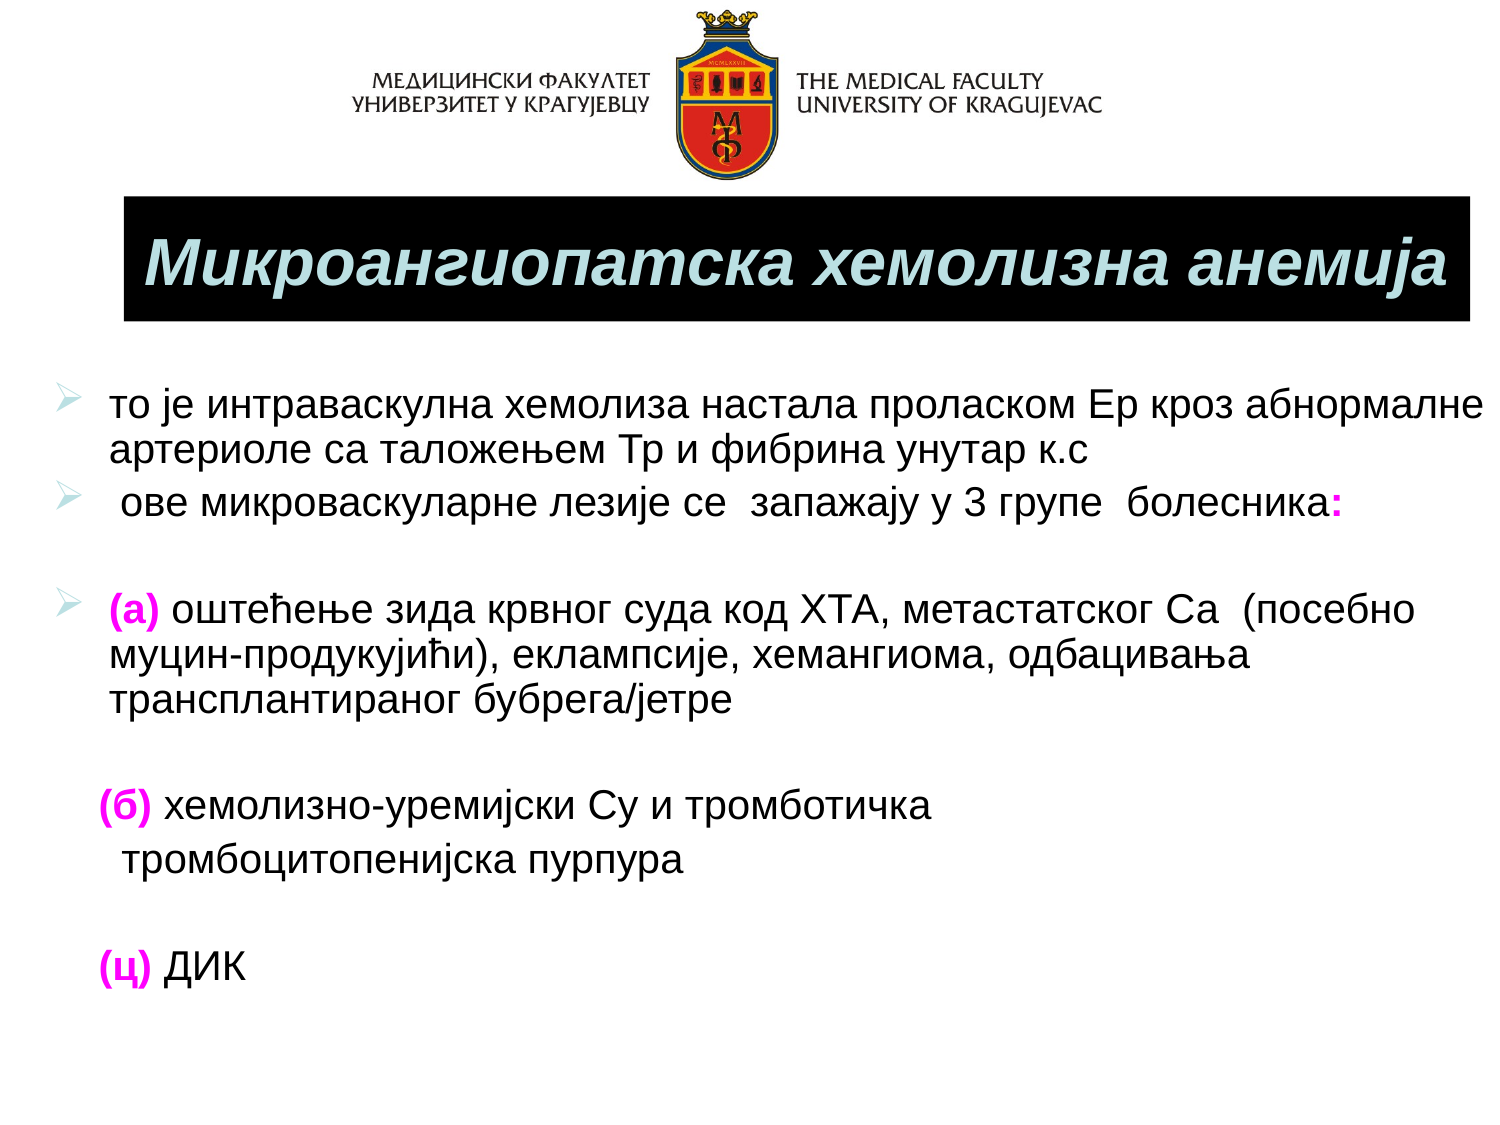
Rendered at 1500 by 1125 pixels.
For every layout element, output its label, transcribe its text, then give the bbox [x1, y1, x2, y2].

list то је интраваскулна хемолиза настала проласком Ер кроз абнормалне артериоле са таложењем Тр и фибрина унутар к.с ове микроваскуларне лезије се запажају у 3 групе болесника: (а) оштећење зида крвног суда код ХТА, метастатског Са (посебно муцин-продукујићи), еклампсије, хемангиома, одбацивања трансплантираног бубрега/јетре (б) хемолизно-уремијски Сy и тромботичка тромбоцитопенијска пурпура (ц) ДИК [37, 374, 1500, 1125]
picture [328, 0, 1125, 191]
title Микроангиопатска хемолизна анемија [123, 196, 1471, 322]
